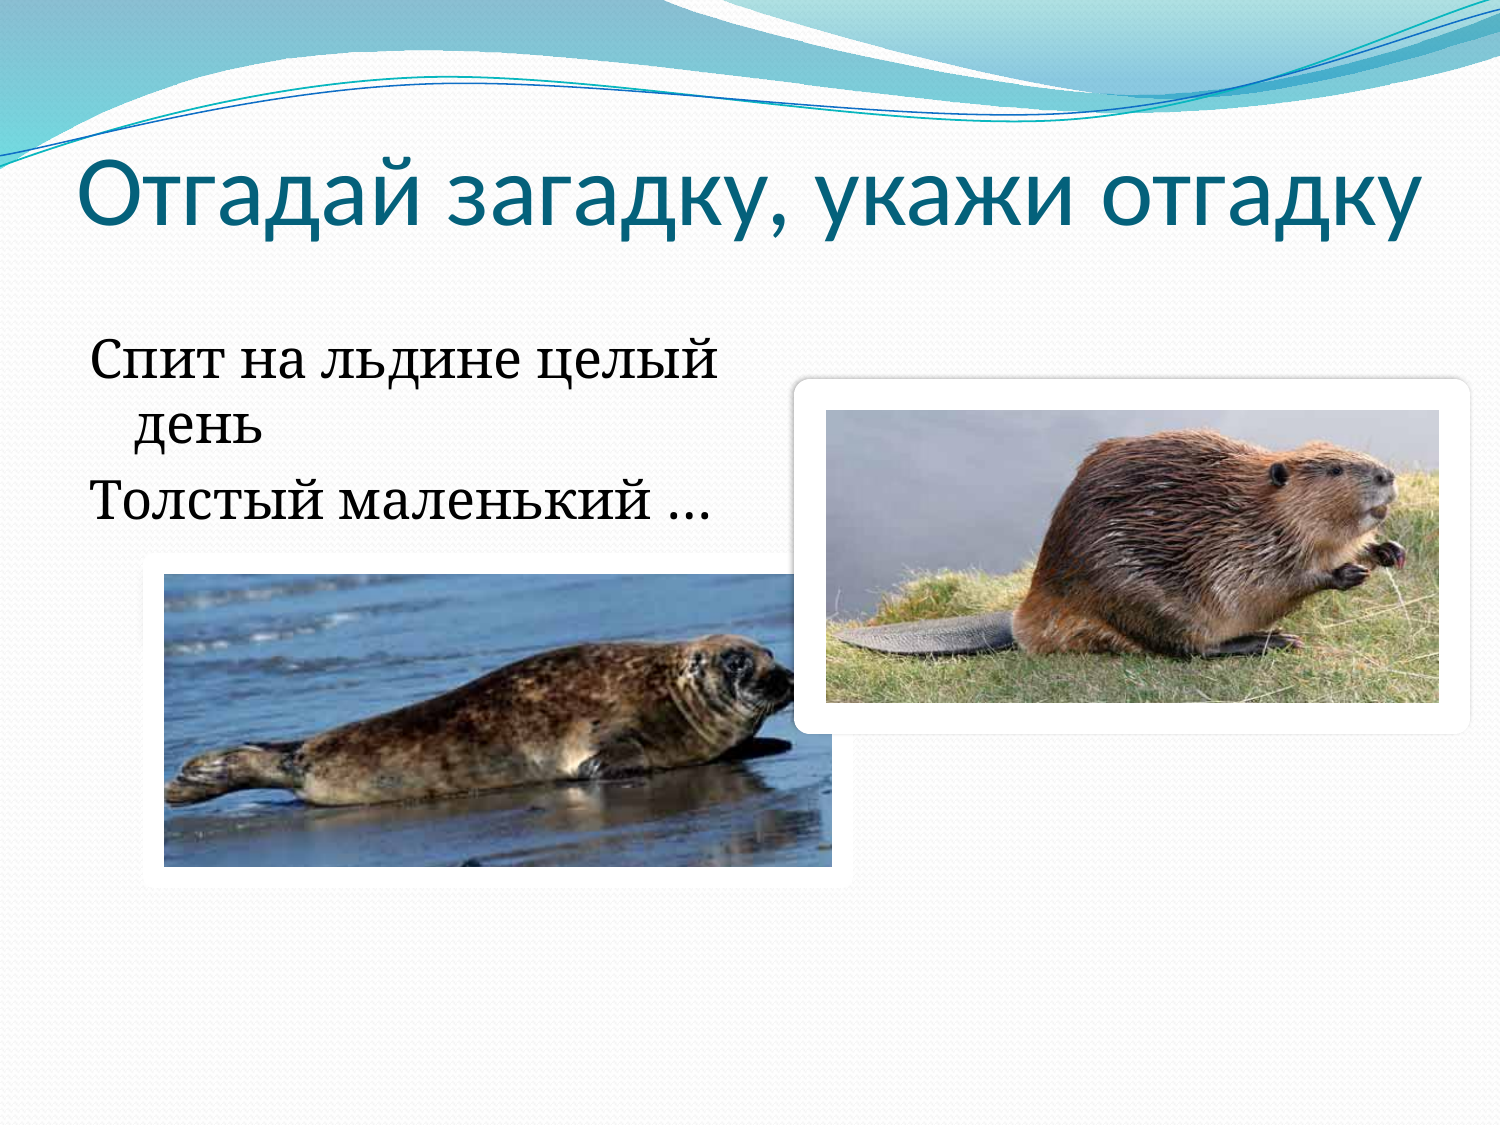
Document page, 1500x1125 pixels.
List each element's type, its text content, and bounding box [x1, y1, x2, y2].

picture [825, 409, 1440, 704]
title Отгадай загадку, укажи отгадку [75, 115, 1425, 247]
list Спит на льдине целый день Толстый маленький … [75, 317, 856, 493]
picture [163, 573, 833, 868]
